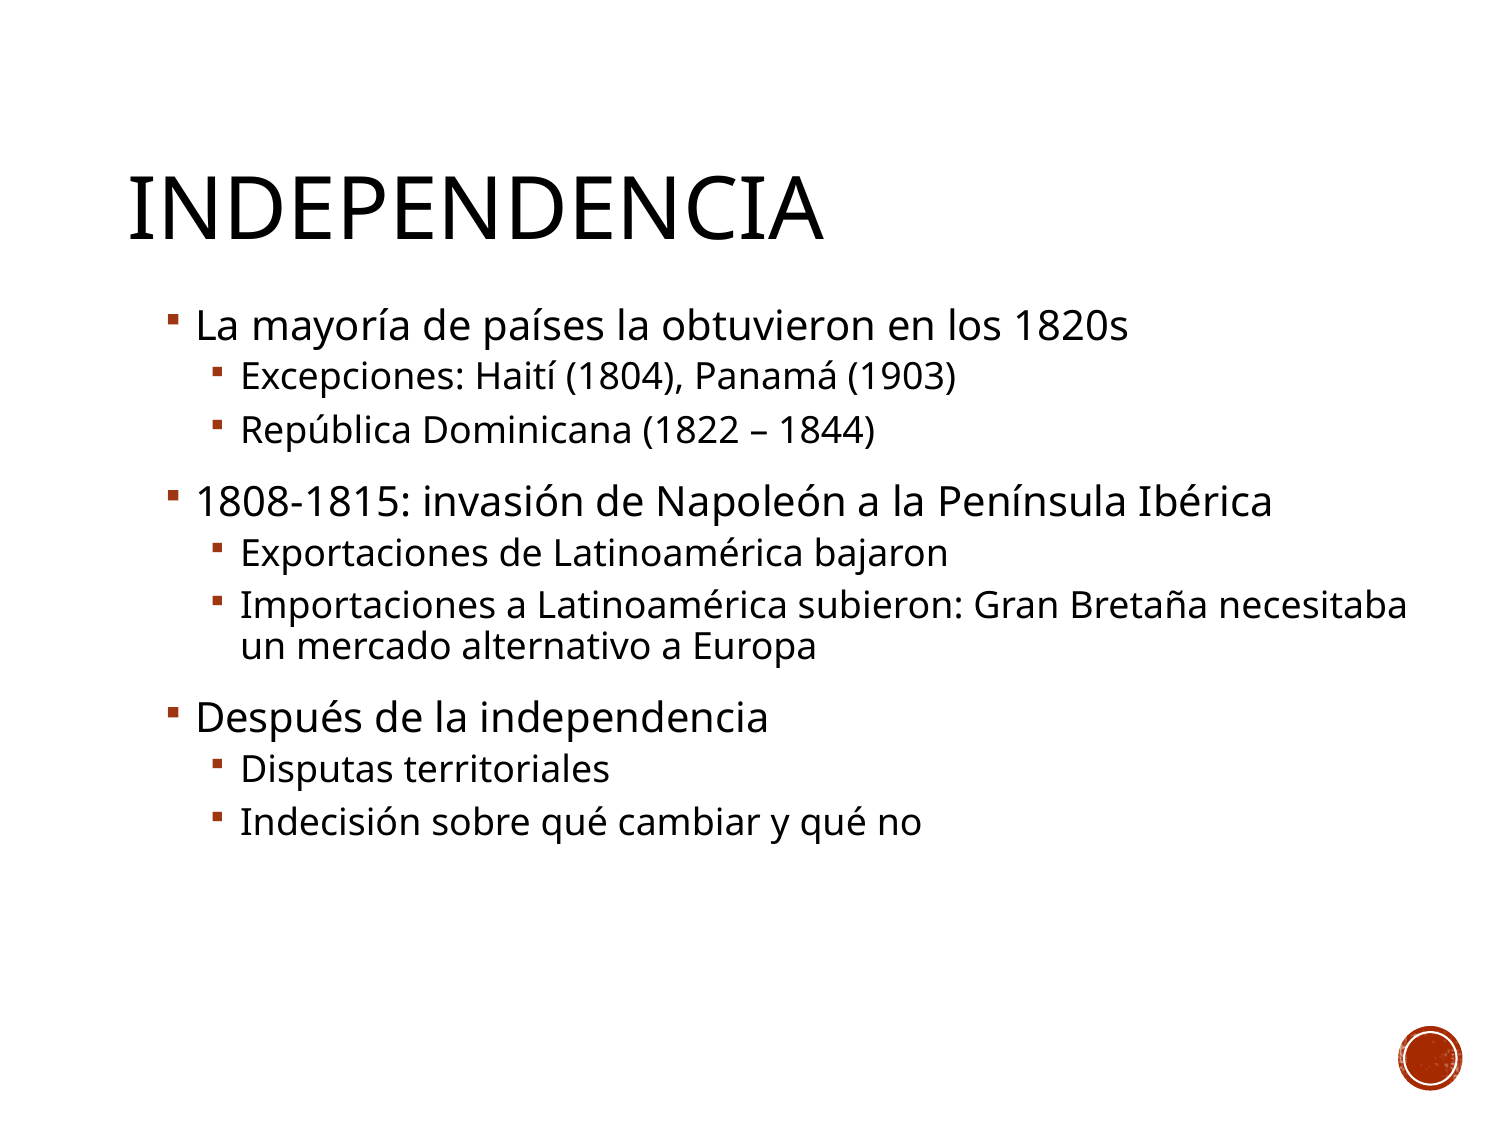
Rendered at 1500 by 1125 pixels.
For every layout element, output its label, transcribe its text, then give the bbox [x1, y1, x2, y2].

title INDEPENDENCIA [112, 79, 1388, 344]
list La mayoría de países la obtuvieron en los 1820s Excepciones: Haití (1804), Panamá (1903) República Dominicana (1822 – 1844) 1808-1815: invasión de Napoleón a la Península Ibérica Exportaciones de Latinoamérica bajaron Importaciones a Latinoamérica subieron: Gran Bretaña necesitaba un mercado alternativo a Europa Después de la independencia Disputas territoriales Indecisión sobre qué cambiar y qué no [150, 296, 1425, 1047]
